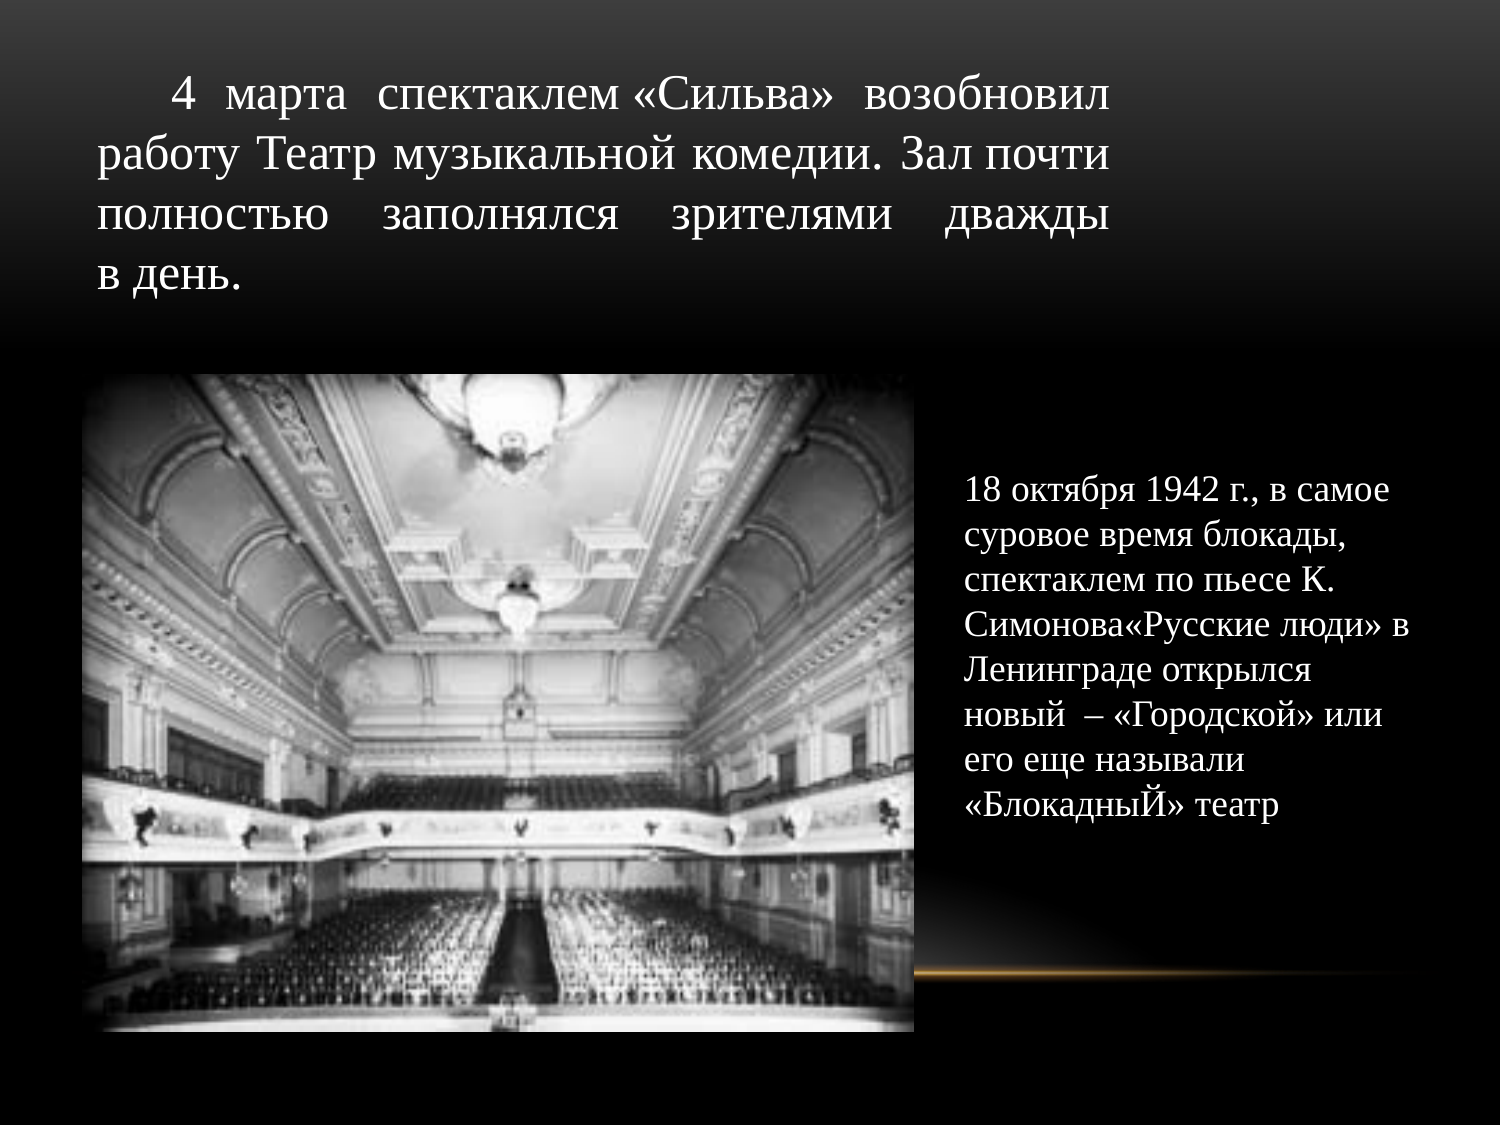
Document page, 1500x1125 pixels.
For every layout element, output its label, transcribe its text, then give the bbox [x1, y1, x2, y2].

text_box 4 марта спектаклем «Сильва» возобновил работу Театр музыкальной комедии. Зал почти полностью заполнялся зрителями дважды в день. [82, 51, 1126, 307]
text_box 18 октября 1942 г., в самое суровое время блокады, спектаклем по пьесе К. Симонова«Русские люди» в Ленинграде открылся новый – «Городской» или его еще называли «БлокадныЙ» театр [949, 456, 1430, 832]
picture [0, 0, 1500, 1125]
